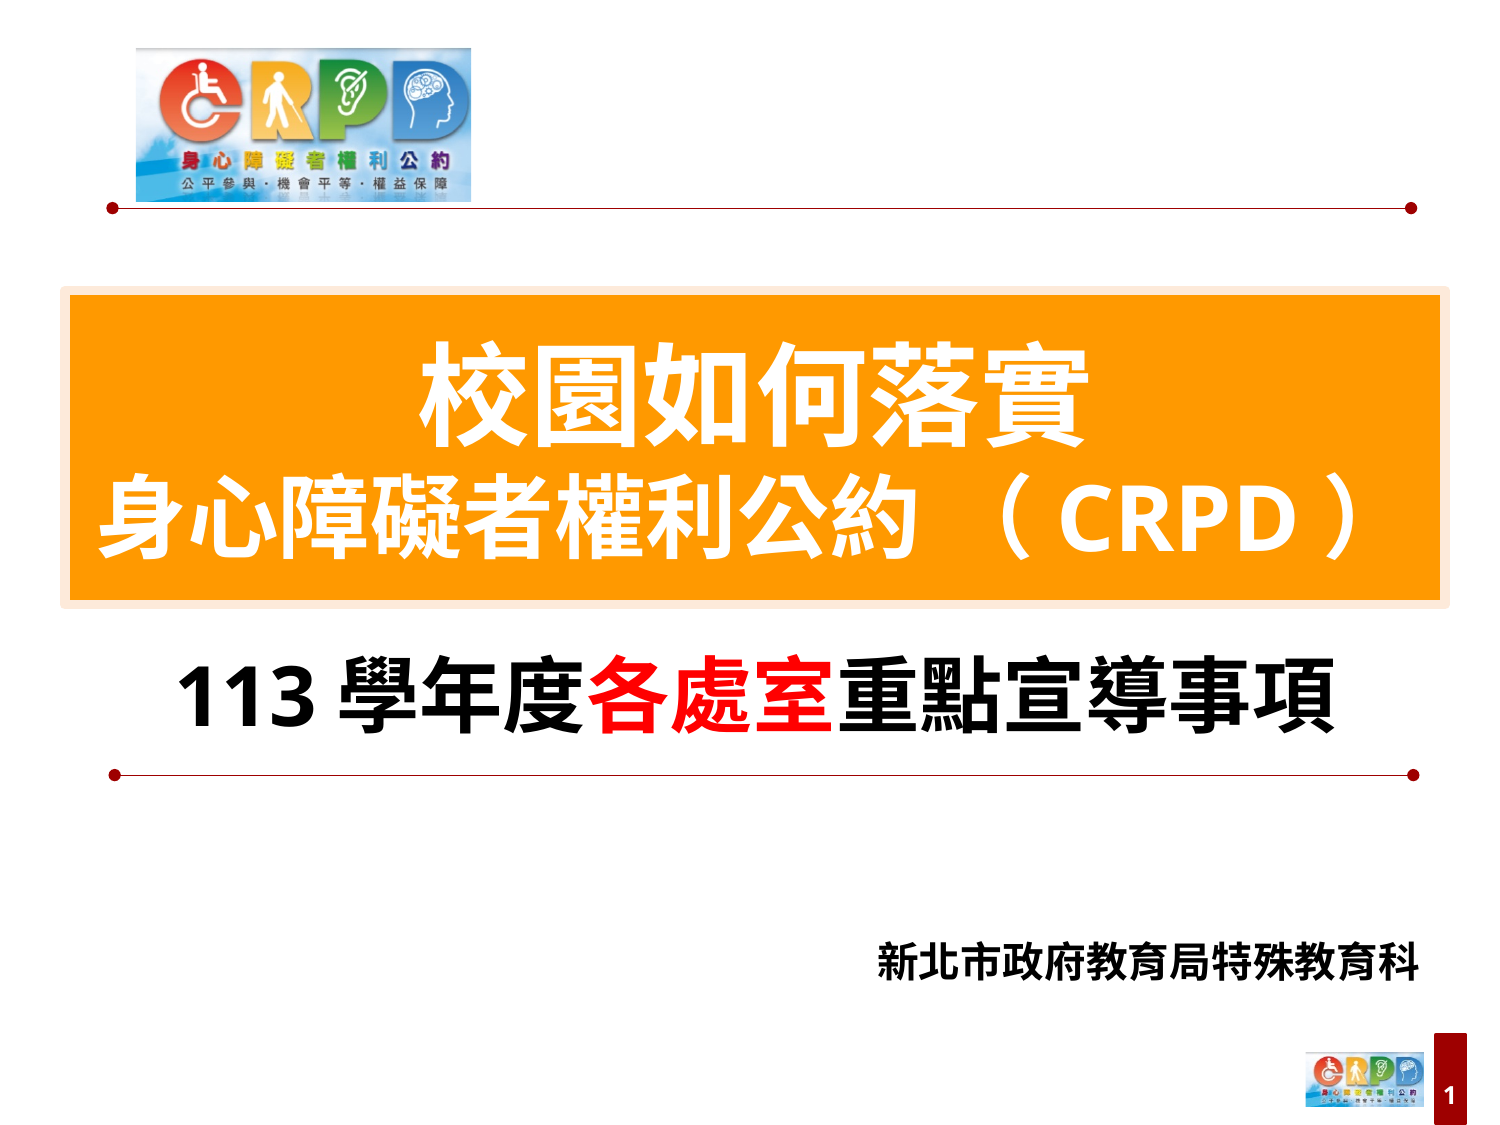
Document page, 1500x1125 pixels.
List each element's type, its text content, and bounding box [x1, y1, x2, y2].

picture [1305, 1052, 1424, 1107]
text_box 校園如何落實 身心障礙者權利公約 （CRPD） [63, 289, 1447, 607]
slide_number 1 [1414, 1078, 1486, 1114]
subtitle 新北市政府教育局特殊教育科 [832, 928, 1436, 1047]
picture [135, 47, 472, 202]
text_box 113學年度各處室重點宣導事項 [159, 635, 1376, 751]
